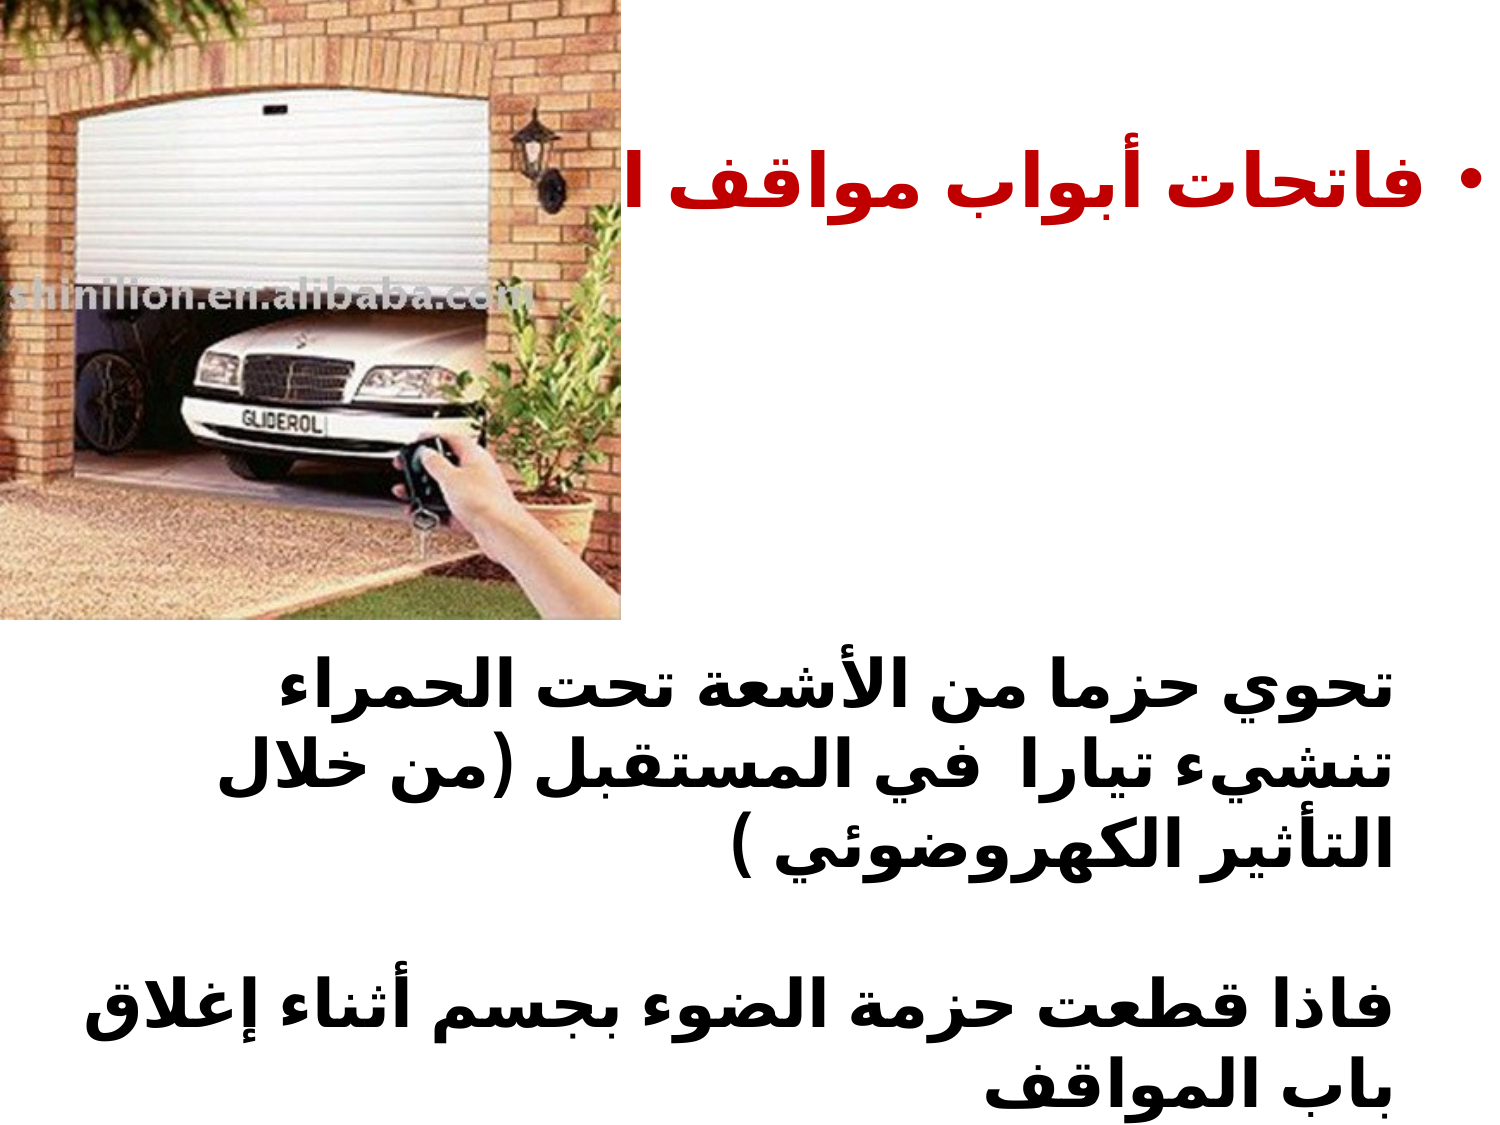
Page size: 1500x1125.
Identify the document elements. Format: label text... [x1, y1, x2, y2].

text_box تحوي حزما من الأشعة تحت الحمراء تنشيء تيارا في المستقبل (من خلال التأثير الكهروضوئي ) فاذا قطعت حزمة الضوء بجسم أثناء إغلاق باب المواقف فان التيار يتوقف في المستقبل مما يؤدي الى فتح الباب [41, 633, 1412, 1125]
list فاتحات أبواب مواقف السيارات [625, 125, 1500, 308]
picture [0, 0, 621, 621]
